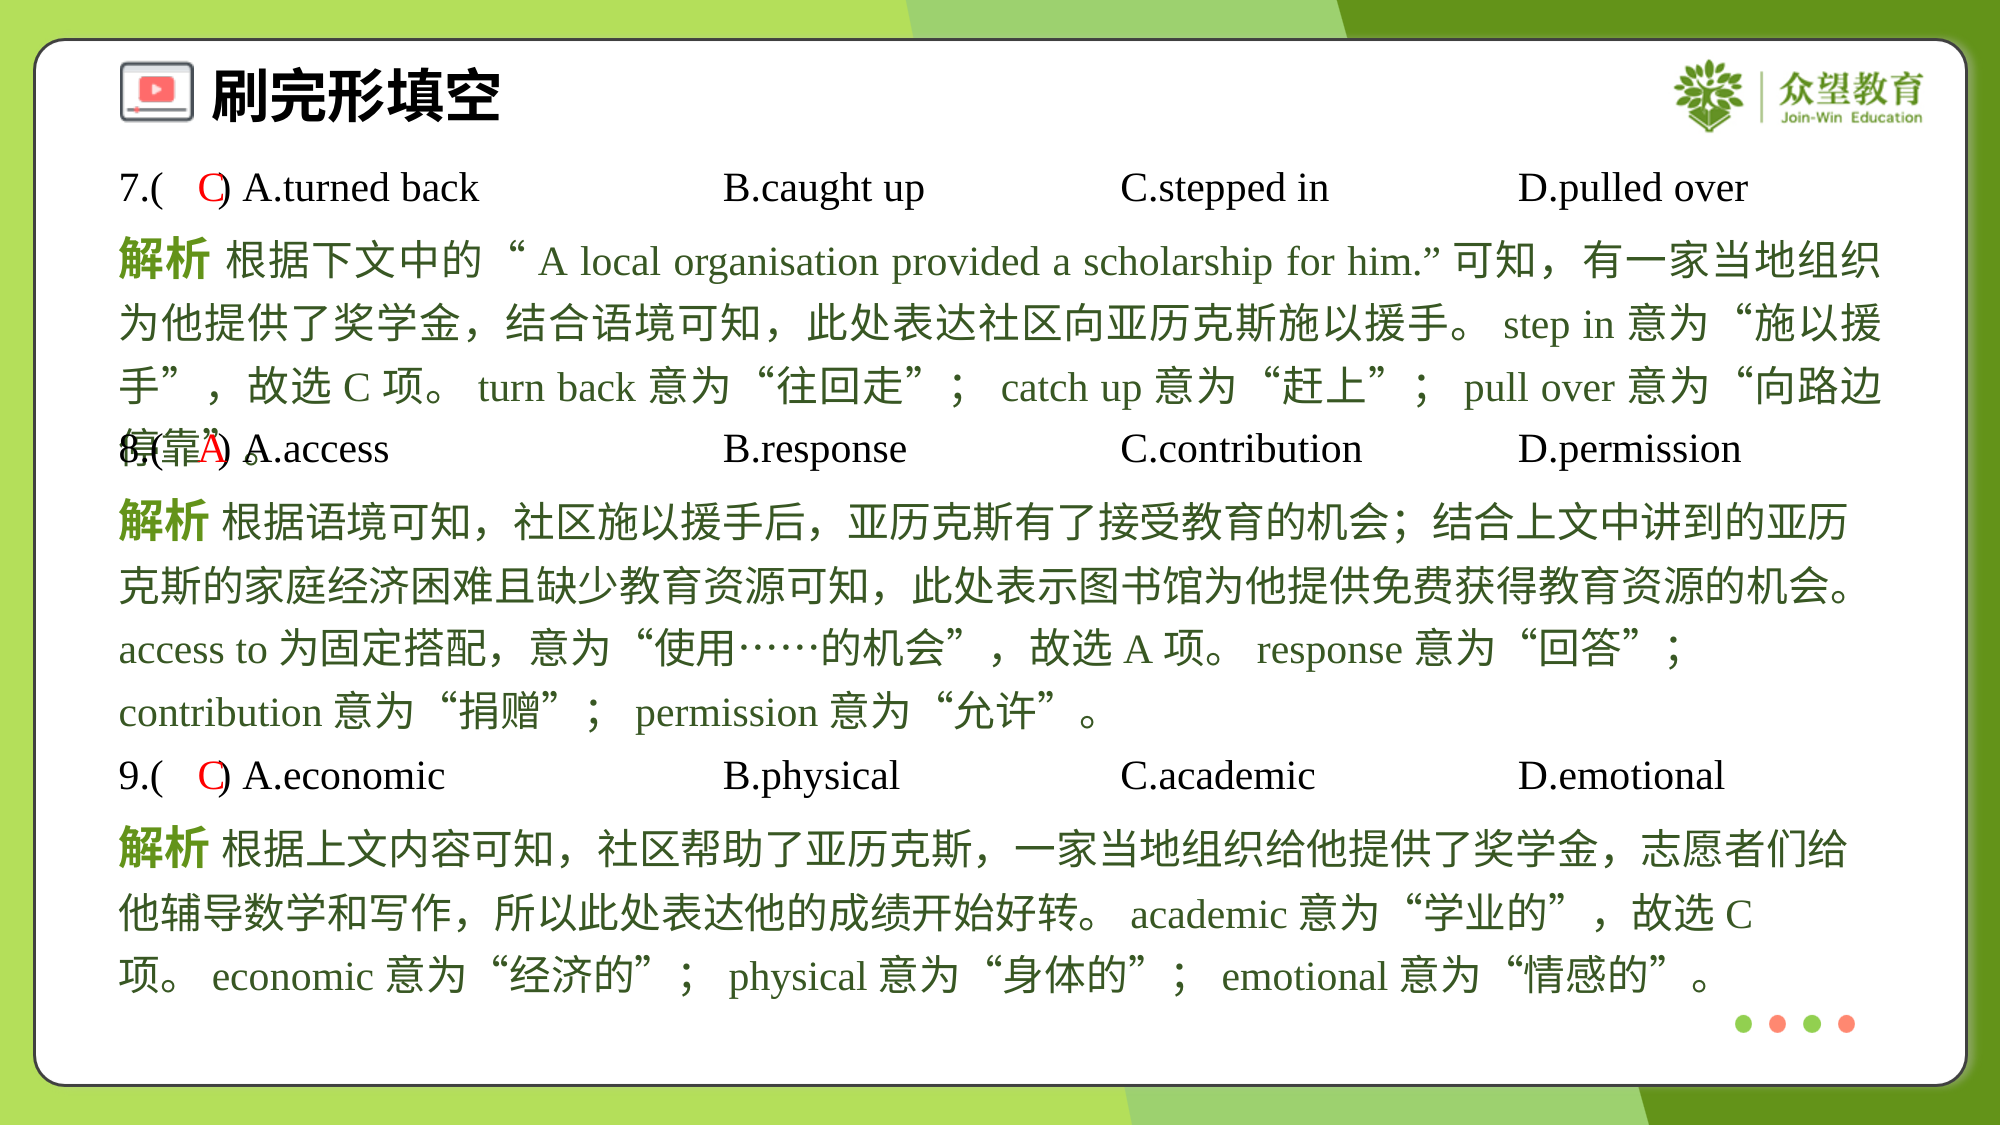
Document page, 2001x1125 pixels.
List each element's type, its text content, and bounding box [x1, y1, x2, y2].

text_box 解析 根据语境可知，社区施以援手后，亚历克斯有了接受教育的机会；结合上文中讲到的亚历克斯的家庭经济困难且缺少教育资源可知，此处表示图书馆为他提供免费获得教育资源的机会。access to为固定搭配，意为“使用……的机会”，故选A项。response意为“回答”；contribution意为“捐赠”；permission意为“允许”。 [118, 478, 1883, 730]
text_box 8.( ) A.access B.response C.contribution D.permission [118, 408, 192, 466]
text_box 9.( ) A.economic B.physical C.academic D.emotional [231, 735, 1883, 793]
text_box 7.( ) A.turned back B.caught up C.stepped in D.pulled over [118, 146, 192, 204]
text_box 7.( ) A.turned back B.caught up C.stepped in D.pulled over [231, 146, 1883, 204]
picture [0, 0, 2000, 1125]
text_box 8.( ) A.access B.response C.contribution D.permission [233, 408, 1883, 466]
text_box 9.( ) A.economic B.physical C.academic D.emotional [118, 735, 192, 793]
text_box C [192, 146, 231, 205]
text_box C [192, 735, 231, 794]
text_box 解析 根据下文中的“A local organisation provided a scholarship for him.”可知，有一家当地组织为他提供了奖学金，结合语境可知，此处表达社区向亚历克斯施以援手。step in意为“施以援手”，故选C项。turn back意为“往回走”；catch up意为“赶上”；pull over意为“向路边停靠”。 [118, 215, 1883, 405]
text_box A [192, 408, 233, 467]
text_box 解析 根据上文内容可知，社区帮助了亚历克斯，一家当地组织给他提供了奖学金，志愿者们给他辅导数学和写作，所以此处表达他的成绩开始好转。academic意为“学业的”，故选C项。economic意为“经济的”；physical意为“身体的”；emotional意为“情感的”。 [118, 805, 1883, 995]
